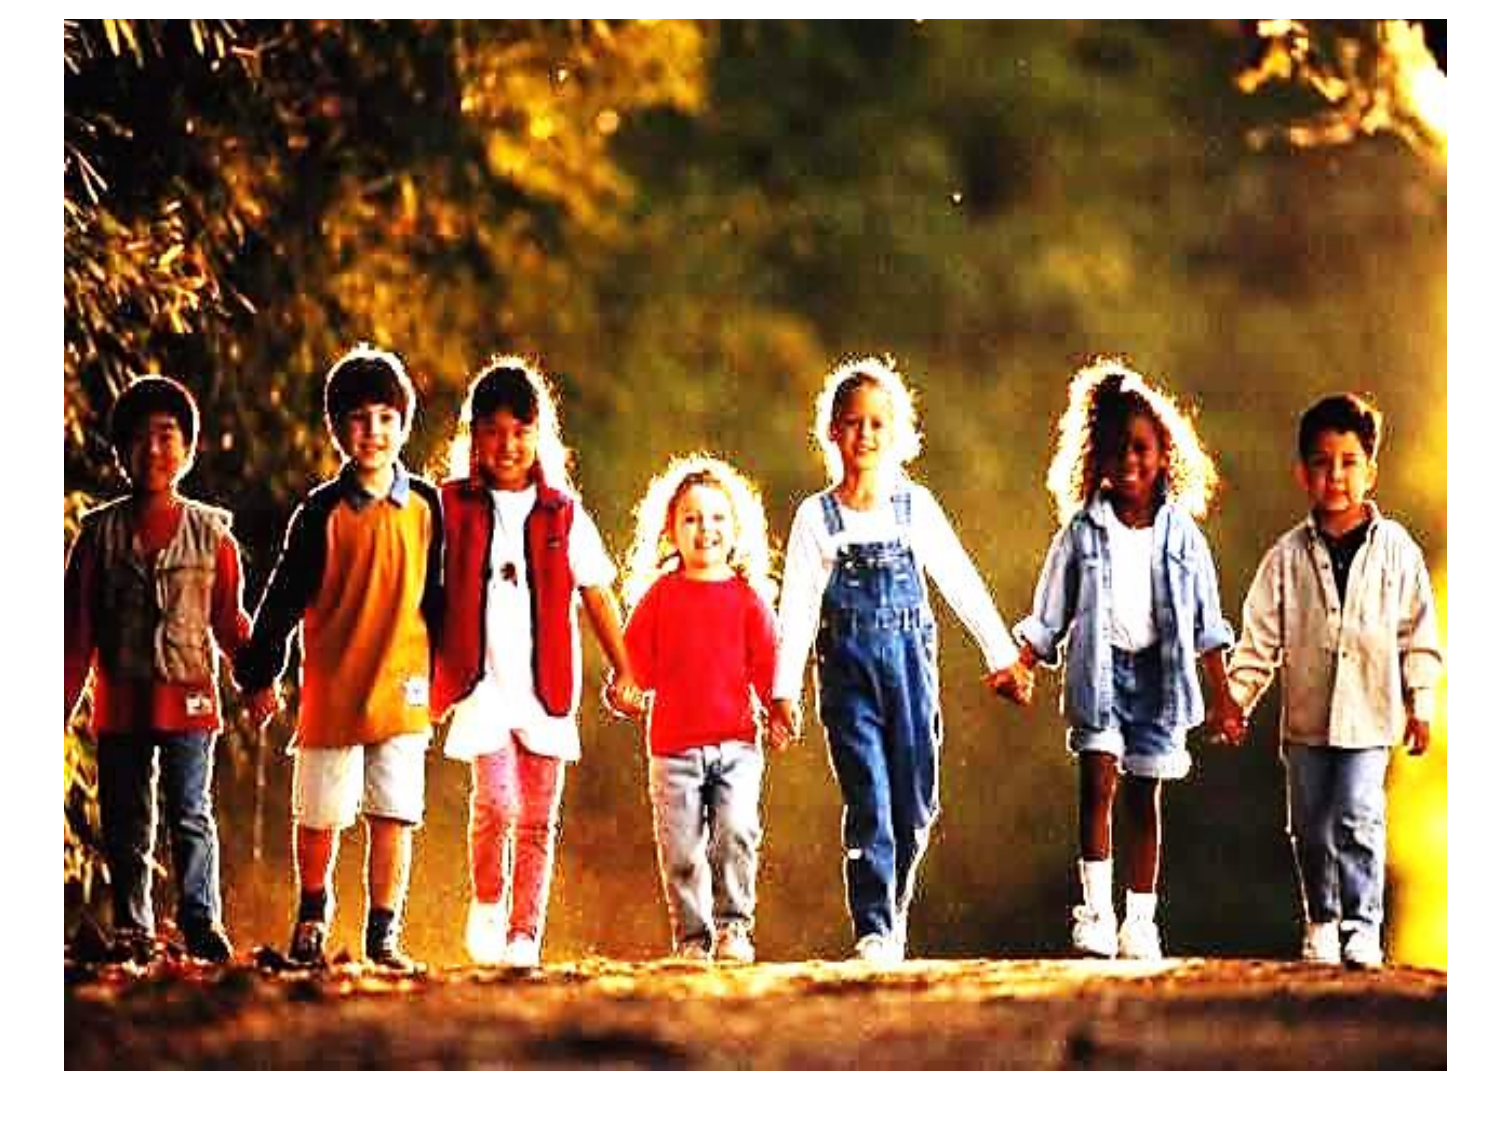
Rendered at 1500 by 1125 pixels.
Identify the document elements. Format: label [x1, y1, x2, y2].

list [64, 18, 1448, 1072]
